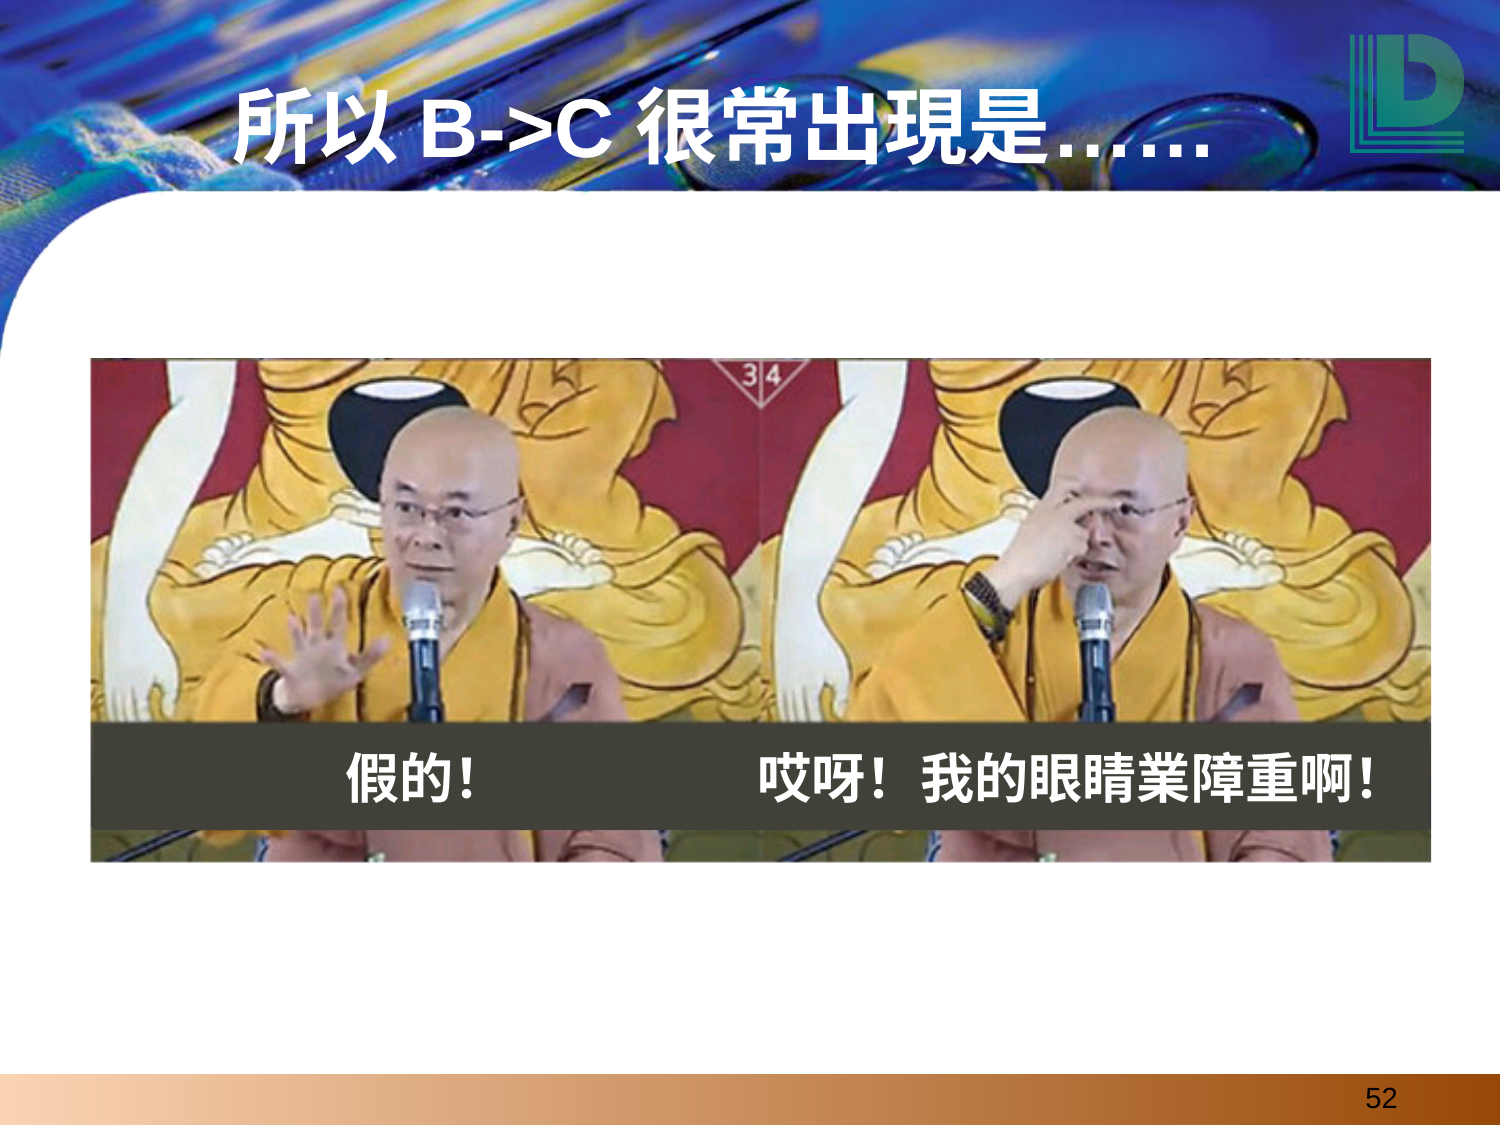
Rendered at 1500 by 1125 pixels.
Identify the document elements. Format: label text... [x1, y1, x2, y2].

slide_number ‹#› [1350, 1074, 1488, 1118]
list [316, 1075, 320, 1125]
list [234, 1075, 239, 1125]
title 所以B->C很常出現是…… [137, 93, 1313, 190]
table_cell 2 [369, 1075, 373, 1125]
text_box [87, 358, 1432, 867]
picture [0, 0, 1500, 383]
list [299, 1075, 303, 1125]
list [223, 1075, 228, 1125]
